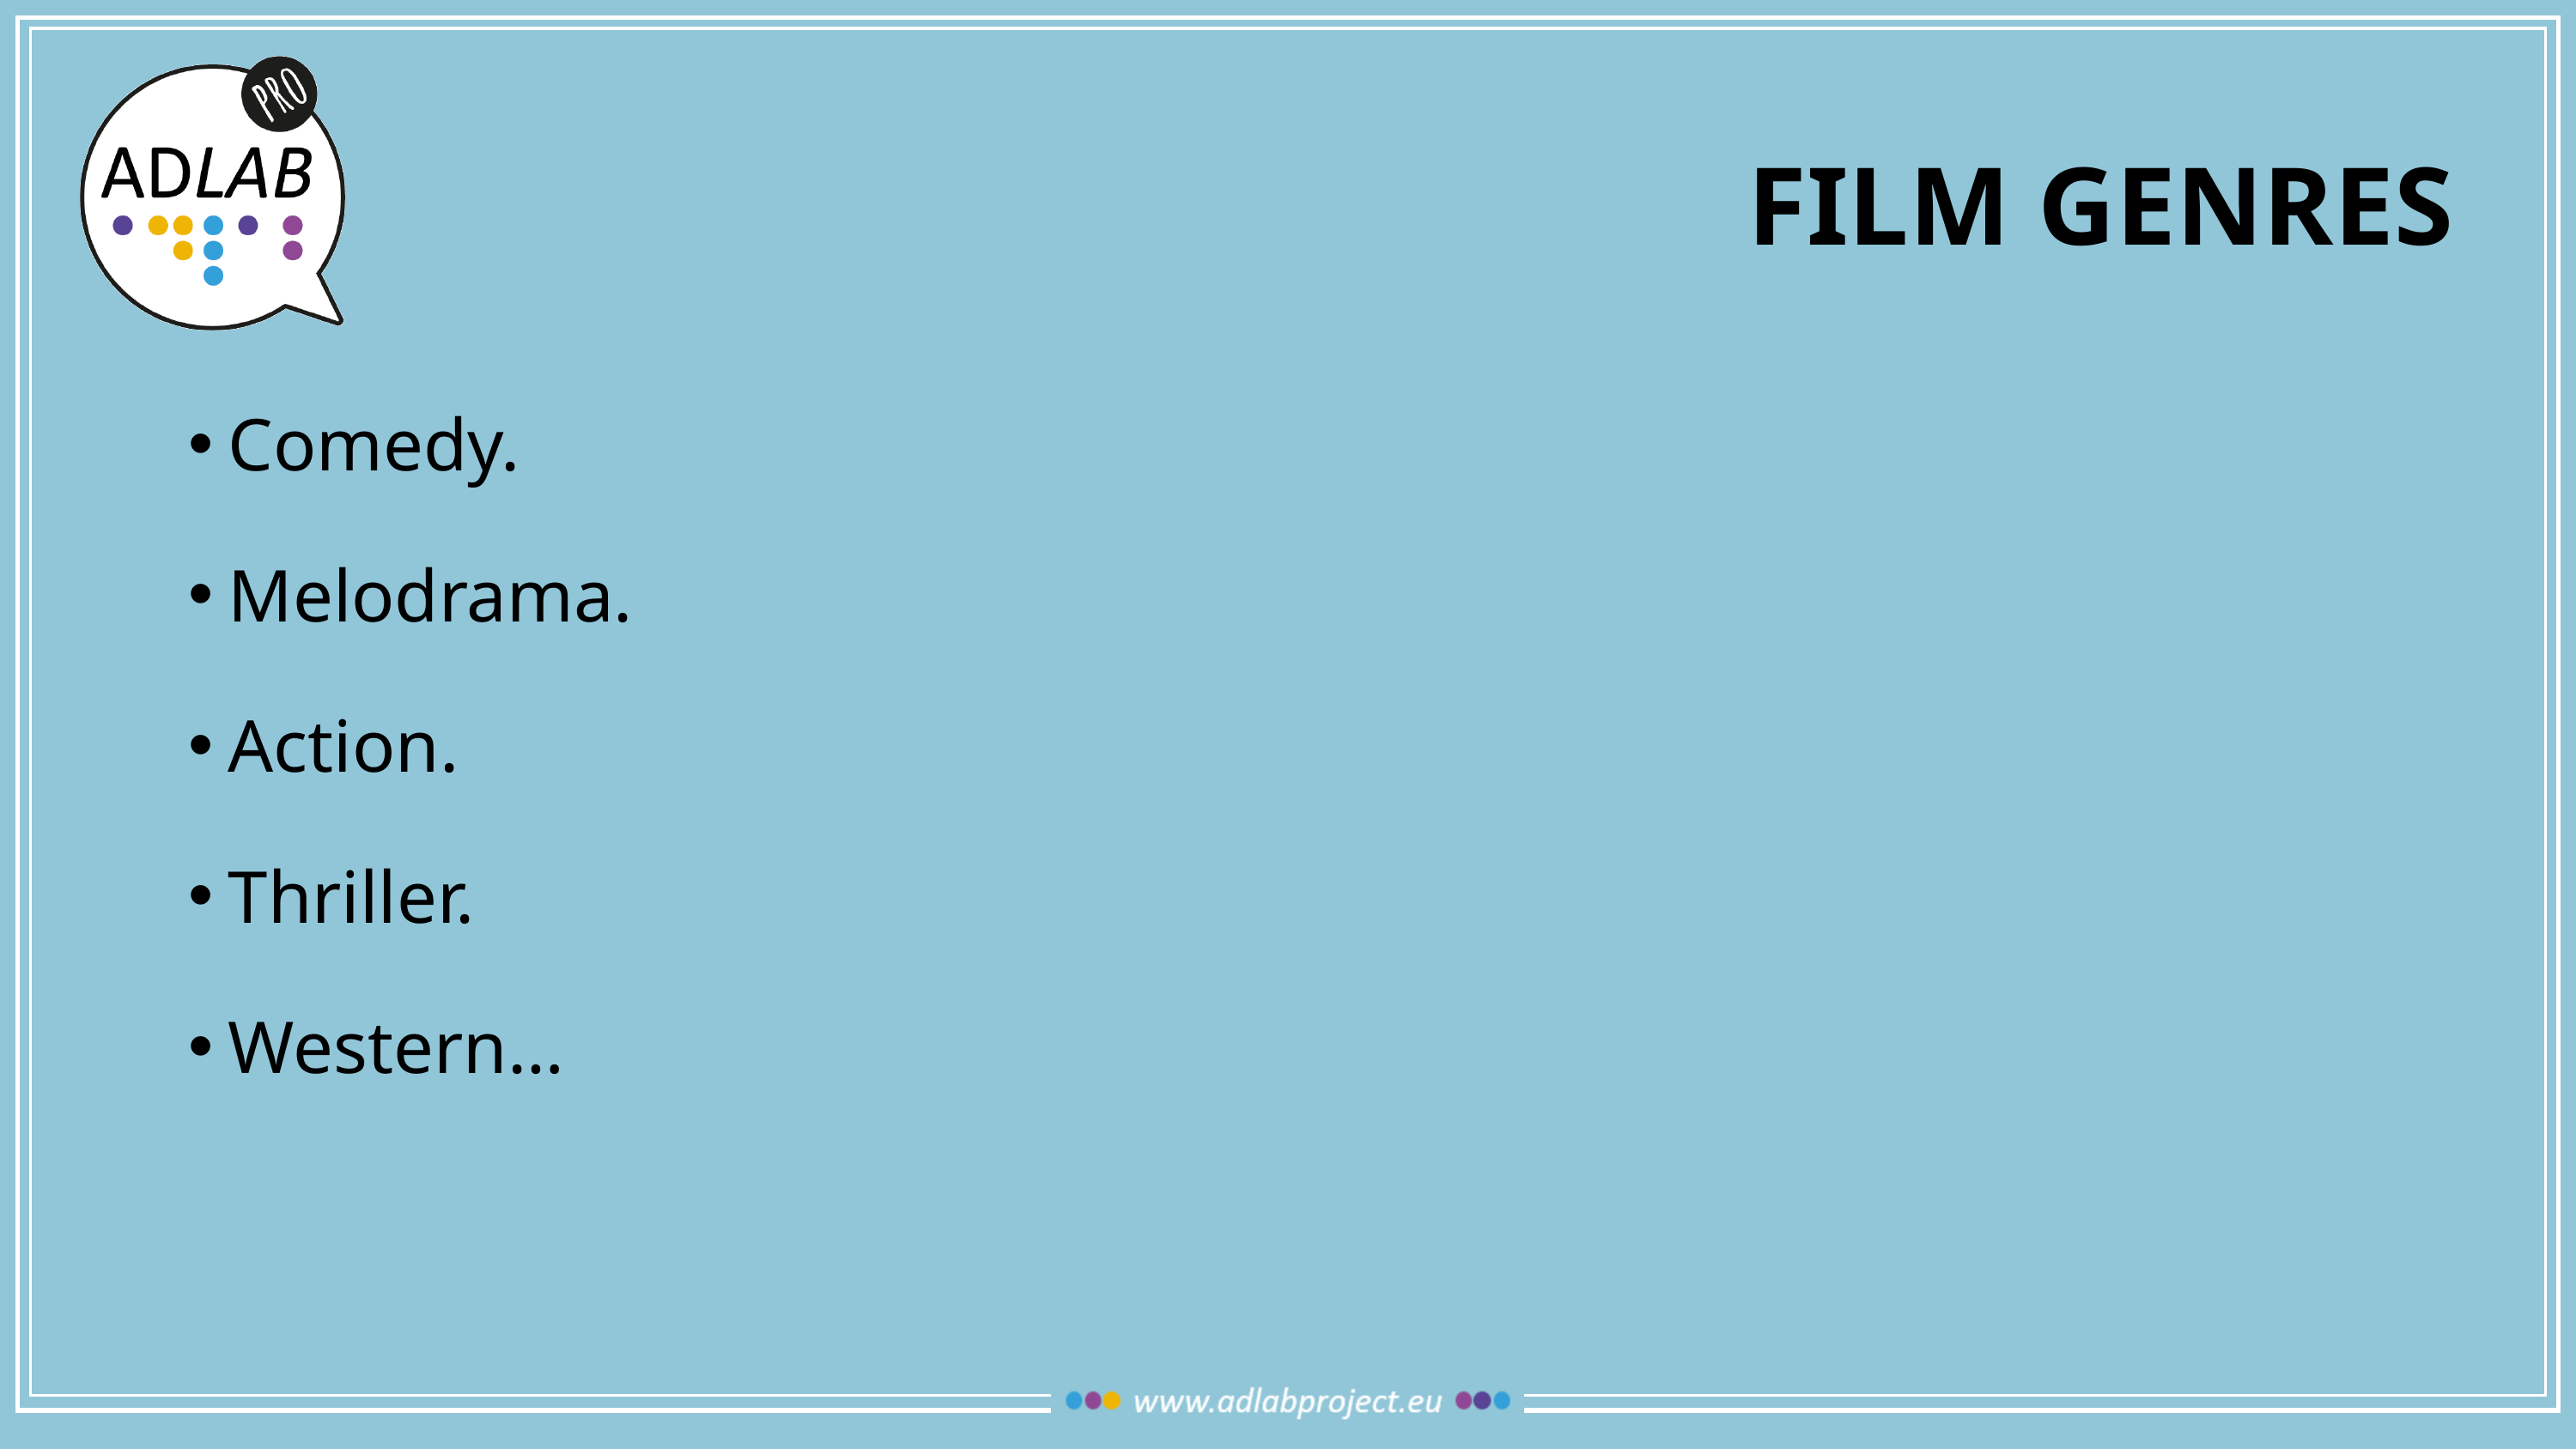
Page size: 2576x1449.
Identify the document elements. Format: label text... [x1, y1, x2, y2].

title Film genres [384, 70, 2467, 351]
list Comedy. Melodrama. Action. Thriller. Western… [176, 350, 1735, 1005]
picture [1051, 1378, 1524, 1429]
picture [72, 49, 353, 330]
